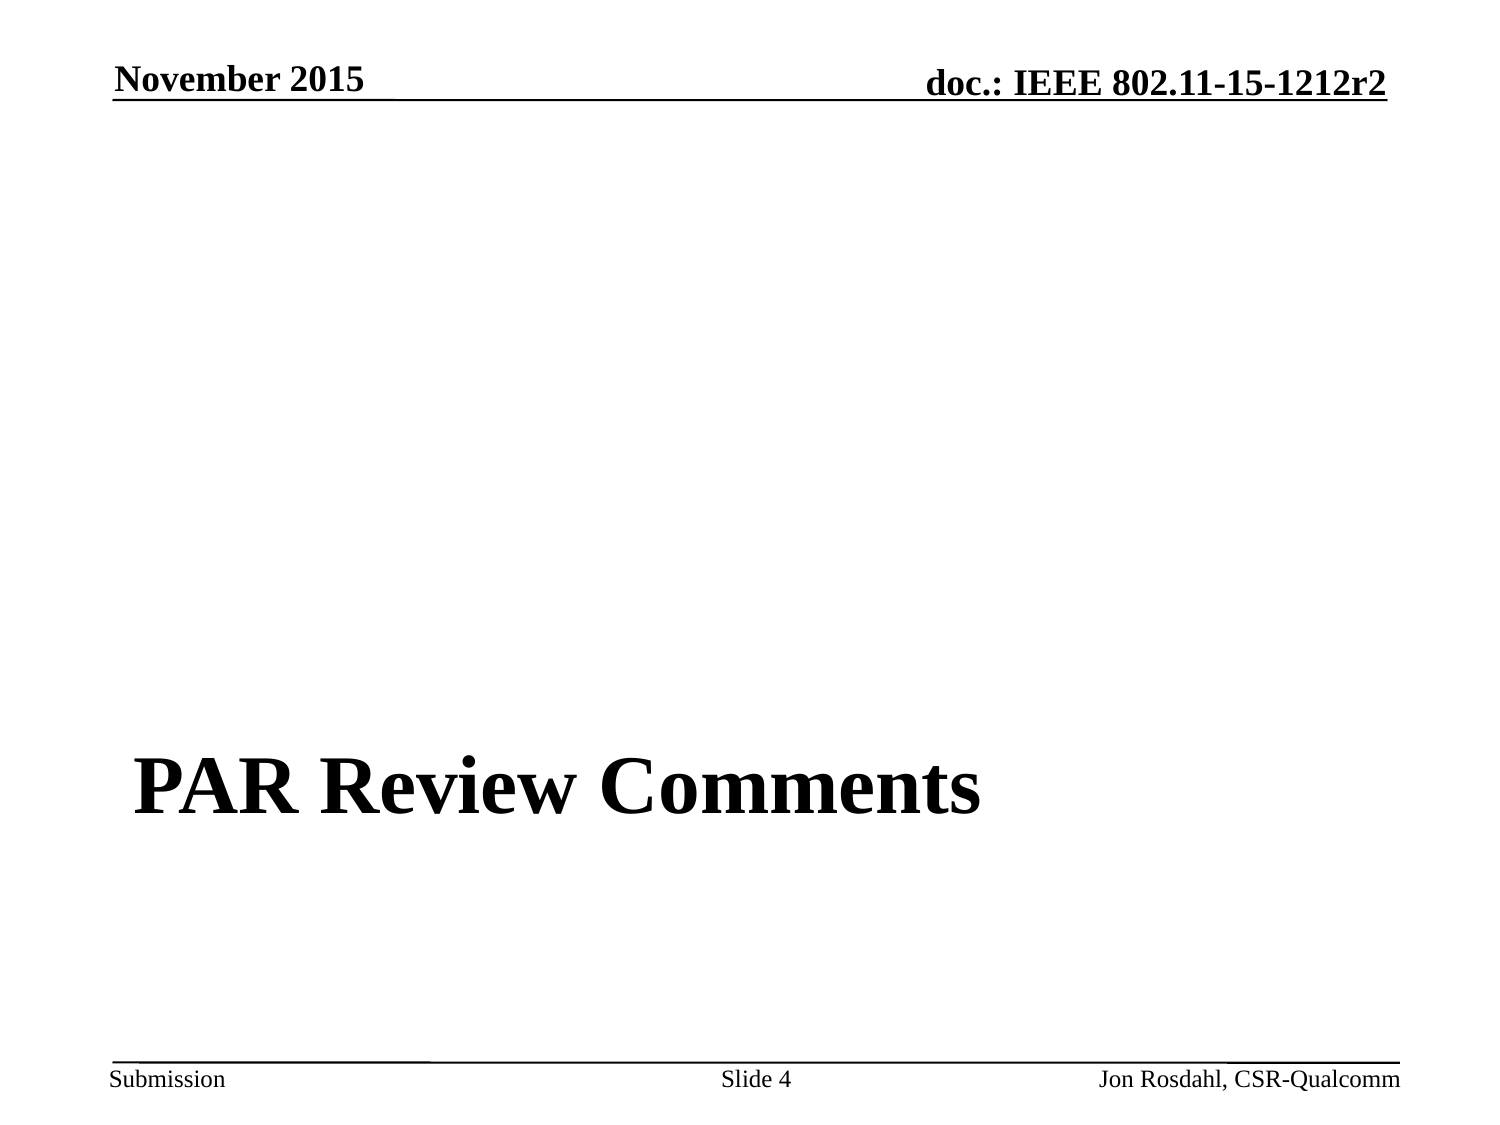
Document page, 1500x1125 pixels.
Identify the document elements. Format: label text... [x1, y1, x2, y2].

title Par Review Comments [118, 722, 1394, 947]
slide_number Slide 4 [712, 1061, 800, 1123]
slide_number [114, 54, 423, 100]
footer Jon Rosdahl, CSR-Qualcomm [878, 1061, 1402, 1093]
